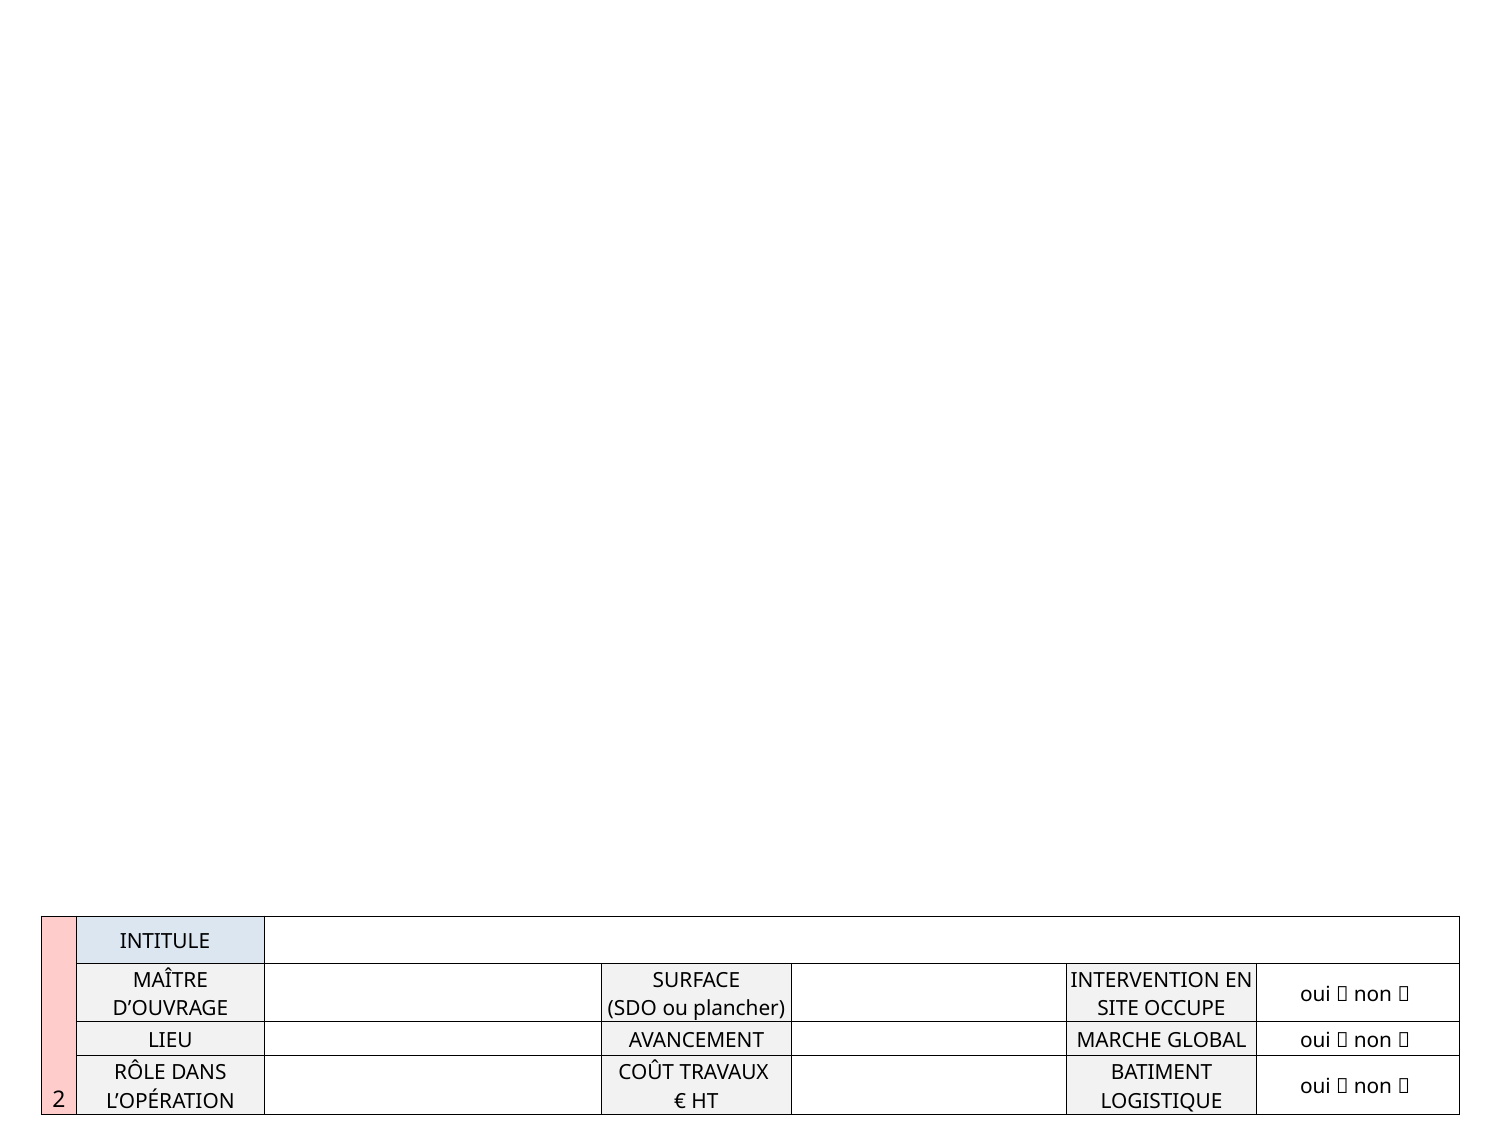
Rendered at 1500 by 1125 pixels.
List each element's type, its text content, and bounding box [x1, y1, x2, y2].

table_cell [792, 1022, 1066, 1055]
table_cell COÛT TRAVAUX € HT [602, 1056, 791, 1114]
table_cell MAÎTRE D’OUVRAGE [77, 964, 264, 1021]
table_cell oui  non  [1257, 964, 1459, 1021]
table_cell RÔLE DANS L’OPÉRATION [77, 1056, 264, 1114]
table_cell oui  non  [1257, 1056, 1459, 1114]
table_cell [792, 964, 1066, 1021]
table_cell AVANCEMENT [602, 1022, 791, 1055]
table_cell SURFACE (SDO ou plancher) [602, 964, 791, 1021]
table_cell [265, 1056, 601, 1114]
table_cell INTERVENTION EN SITE OCCUPE [1067, 964, 1256, 1021]
table_header INTITULE [77, 917, 264, 963]
table_cell MARCHE GLOBAL [1067, 1022, 1256, 1055]
table_cell LIEU [77, 1022, 264, 1055]
table_cell [265, 964, 601, 1021]
table_cell oui  non  [1257, 1022, 1459, 1055]
table_cell [265, 1022, 601, 1055]
table_cell [792, 1056, 1066, 1114]
table_header 2 [42, 917, 76, 1114]
table_header [265, 917, 1459, 963]
table_cell BATIMENT LOGISTIQUE [1067, 1056, 1256, 1114]
